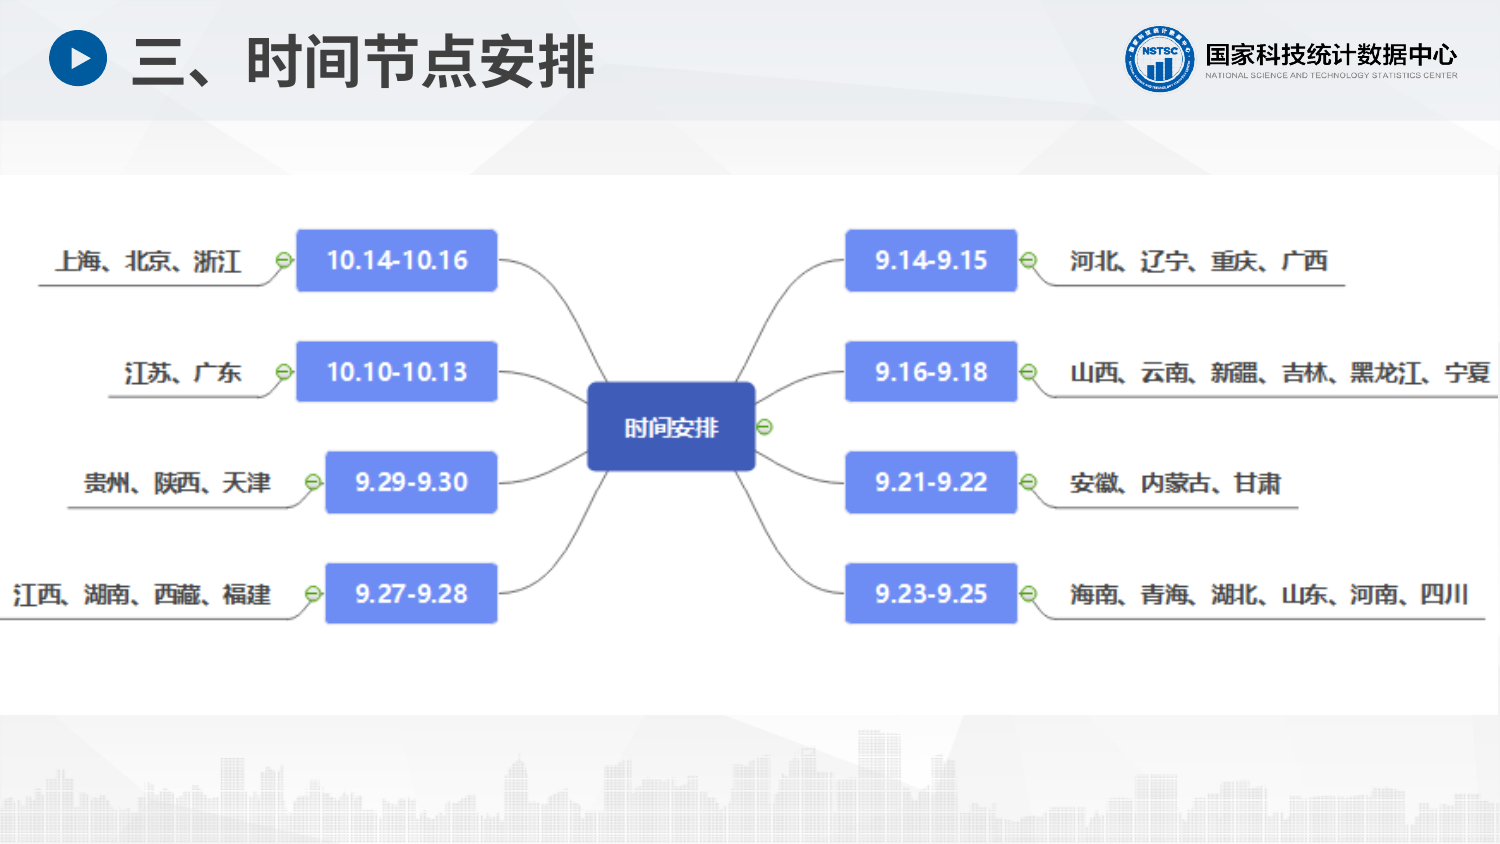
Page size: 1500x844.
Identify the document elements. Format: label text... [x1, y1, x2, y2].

picture [1108, 3, 1471, 115]
text_box [0, 0, 1500, 123]
text_box 三、时间节点安排 [114, 17, 667, 103]
text_box [47, 27, 110, 89]
picture [0, 123, 1500, 844]
